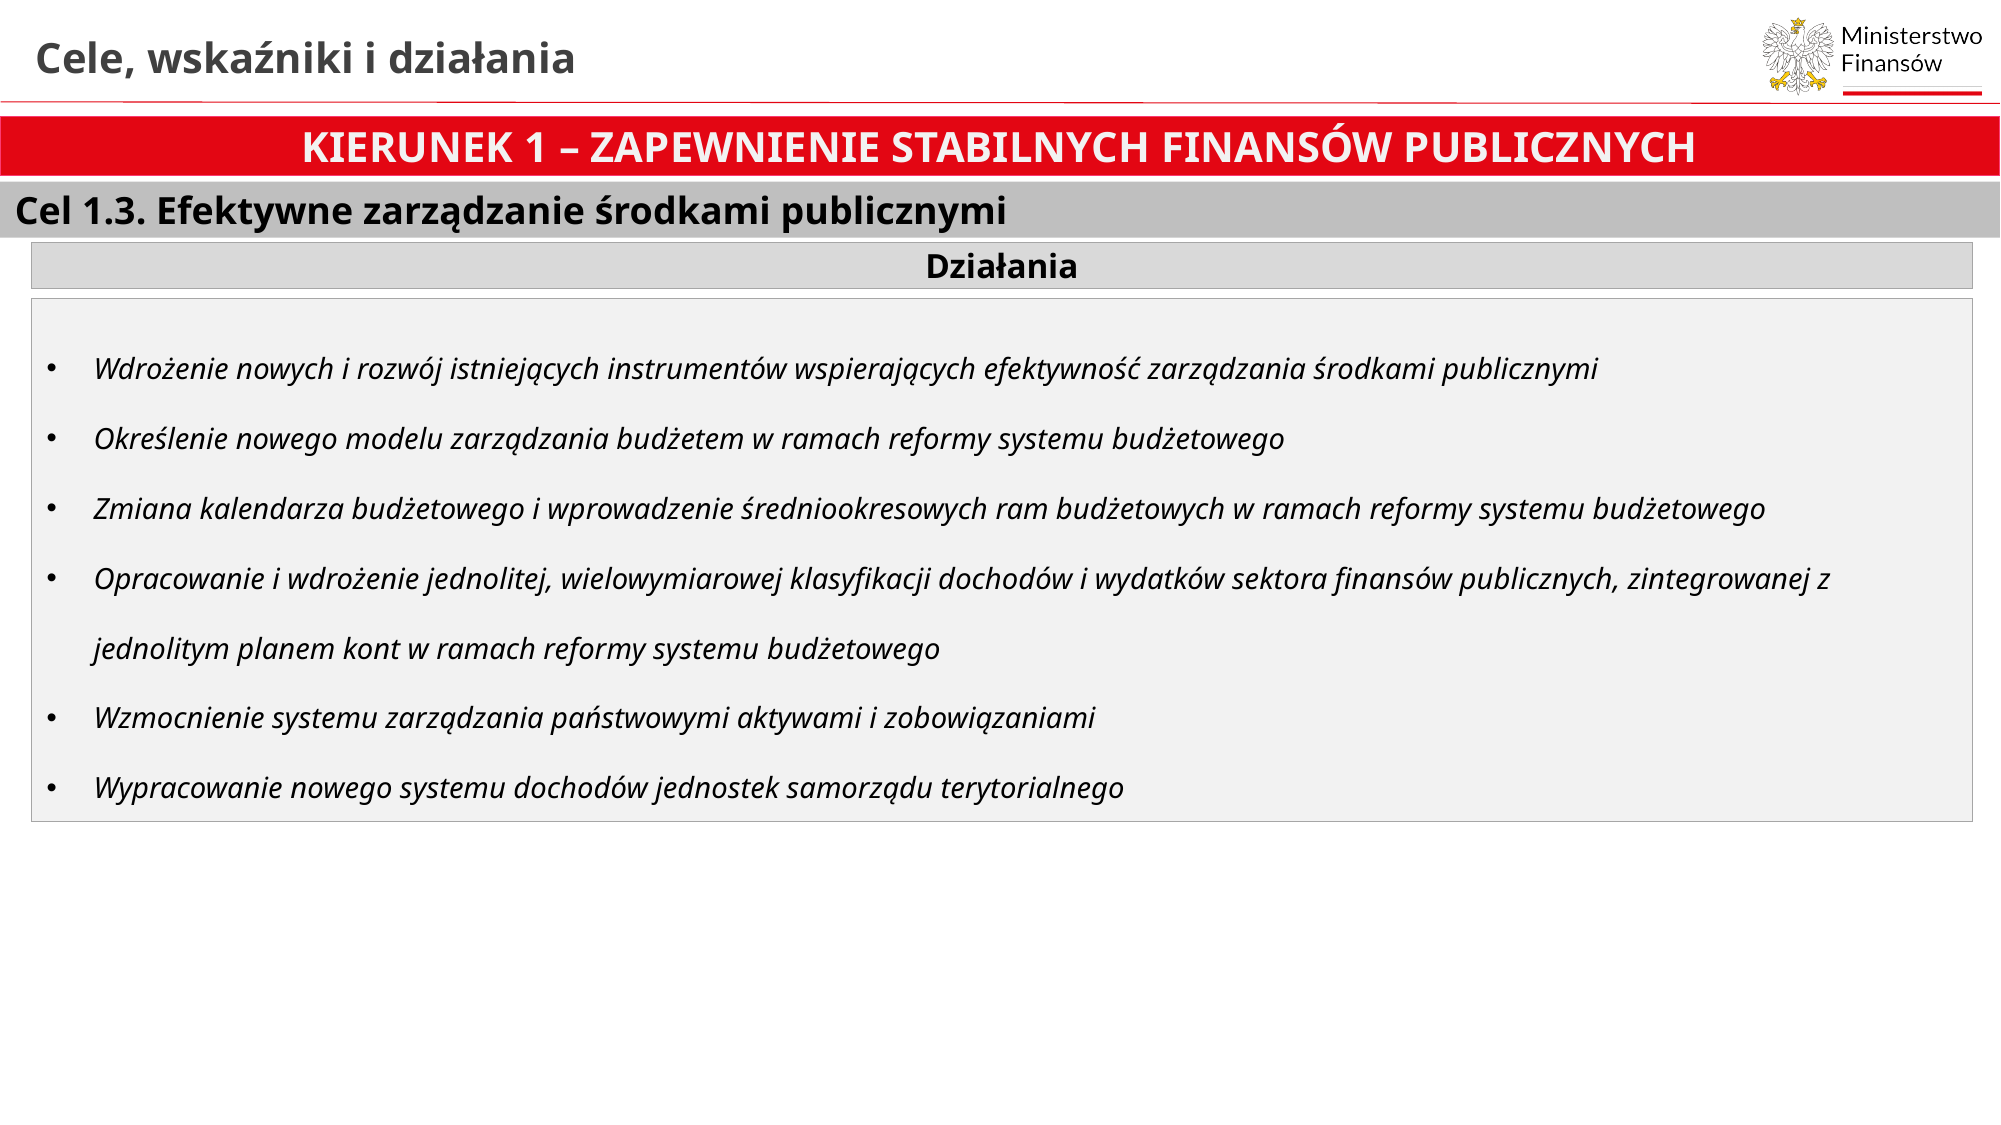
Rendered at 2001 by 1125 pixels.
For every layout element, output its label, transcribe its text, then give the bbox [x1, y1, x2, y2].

text_box Działania [31, 242, 1973, 289]
text_box Cele, wskaźniki i działania [31, 24, 1549, 89]
text_box KIERUNEK 1 – ZAPEWNIENIE STABILNYCH FINANSÓW PUBLICZNYCH [0, 116, 2000, 176]
picture [1743, 104, 2000, 114]
picture [1743, 0, 2000, 101]
text_box Wdrożenie nowych i rozwój istniejących instrumentów wspierających efektywność zarządzania środkami publicznymi Określenie nowego modelu zarządzania budżetem w ramach reformy systemu budżetowego Zmiana kalendarza budżetowego i wprowadzenie średniookresowych ram budżetowych w ramach reformy systemu budżetowego Opracowanie i wdrożenie jednolitej, wielowymiarowej klasyfikacji dochodów i wydatków sektora finansów publicznych, zintegrowanej z jednolitym planem kont w ramach reformy systemu budżetowego Wzmocnienie systemu zarządzania państwowymi aktywami i zobowiązaniami Wypracowanie nowego systemu dochodów jednostek samorządu terytorialnego [31, 298, 1973, 822]
text_box Cel 1.3. Efektywne zarządzanie środkami publicznymi [0, 181, 2000, 238]
